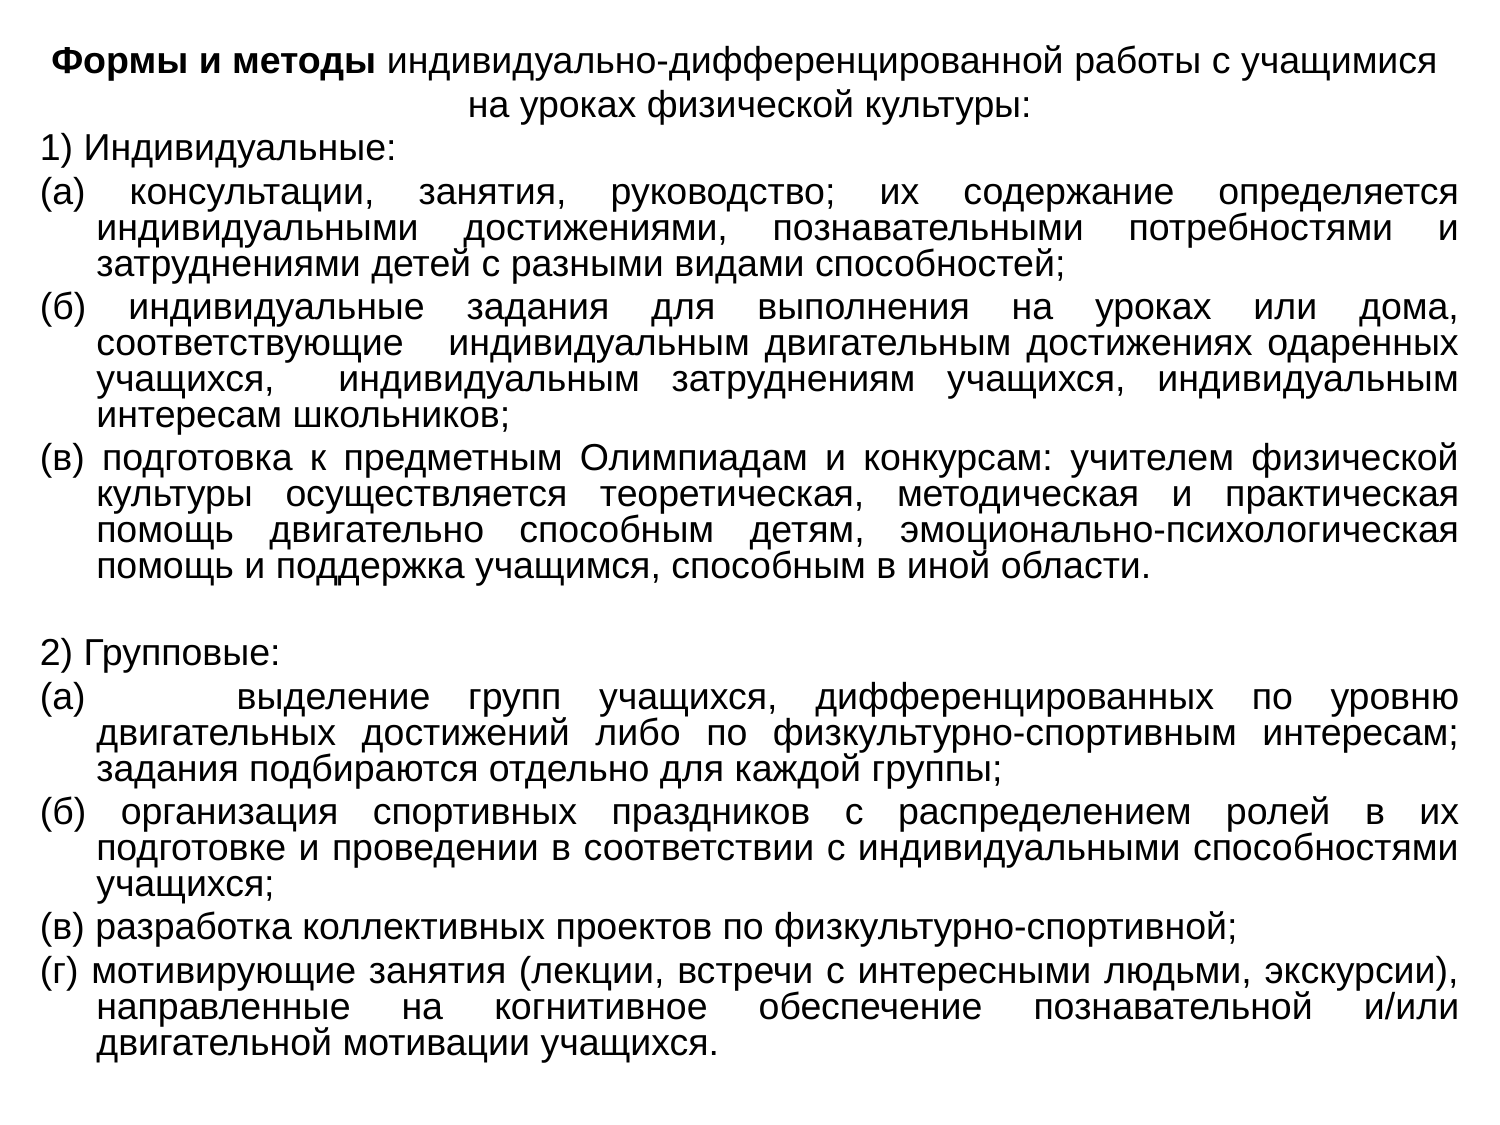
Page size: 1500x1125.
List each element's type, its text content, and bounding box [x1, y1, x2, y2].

list Формы и методы индивидуально-дифференцированной работы с учащимися на уроках физической культуры: 1) Индивидуальные: (а) консультации, занятия, руководство; их содержание определяется индивидуальными достижениями, познавательными потребностями и затруднениями детей с разными видами способностей; (б) индивидуальные задания для выполнения на уроках или дома, соответствующие индивидуальным двигательным достижениях одаренных учащихся, индивидуальным затруднениям учащихся, индивидуальным интересам школьников; (в) подготовка к предметным Олимпиадам и конкурсам: учителем физической культуры осуществляется теоретическая, методическая и практическая помощь двигательно способным детям, эмоционально-психологическая помощь и поддержка учащимся, способным в иной области. 2) Групповые: (а) выделение групп учащихся, дифференцированных по уровню двигательных достижений либо по физкультурно-спортивным интересам; задания подбираются отдельно для каждой группы; (б) организация спортивных праздников с распределением ролей в их подготовке и проведении в соответствии с индивидуальными способностями учащихся; (в) разработка коллективных проектов по физкультурно-спортивной; (г) мотивирующие занятия (лекции, встречи с интересными людьми, экскурсии), направленные на когнитивное обеспечение познавательной и/или двигательной мотивации учащихся. [24, 37, 1476, 1101]
